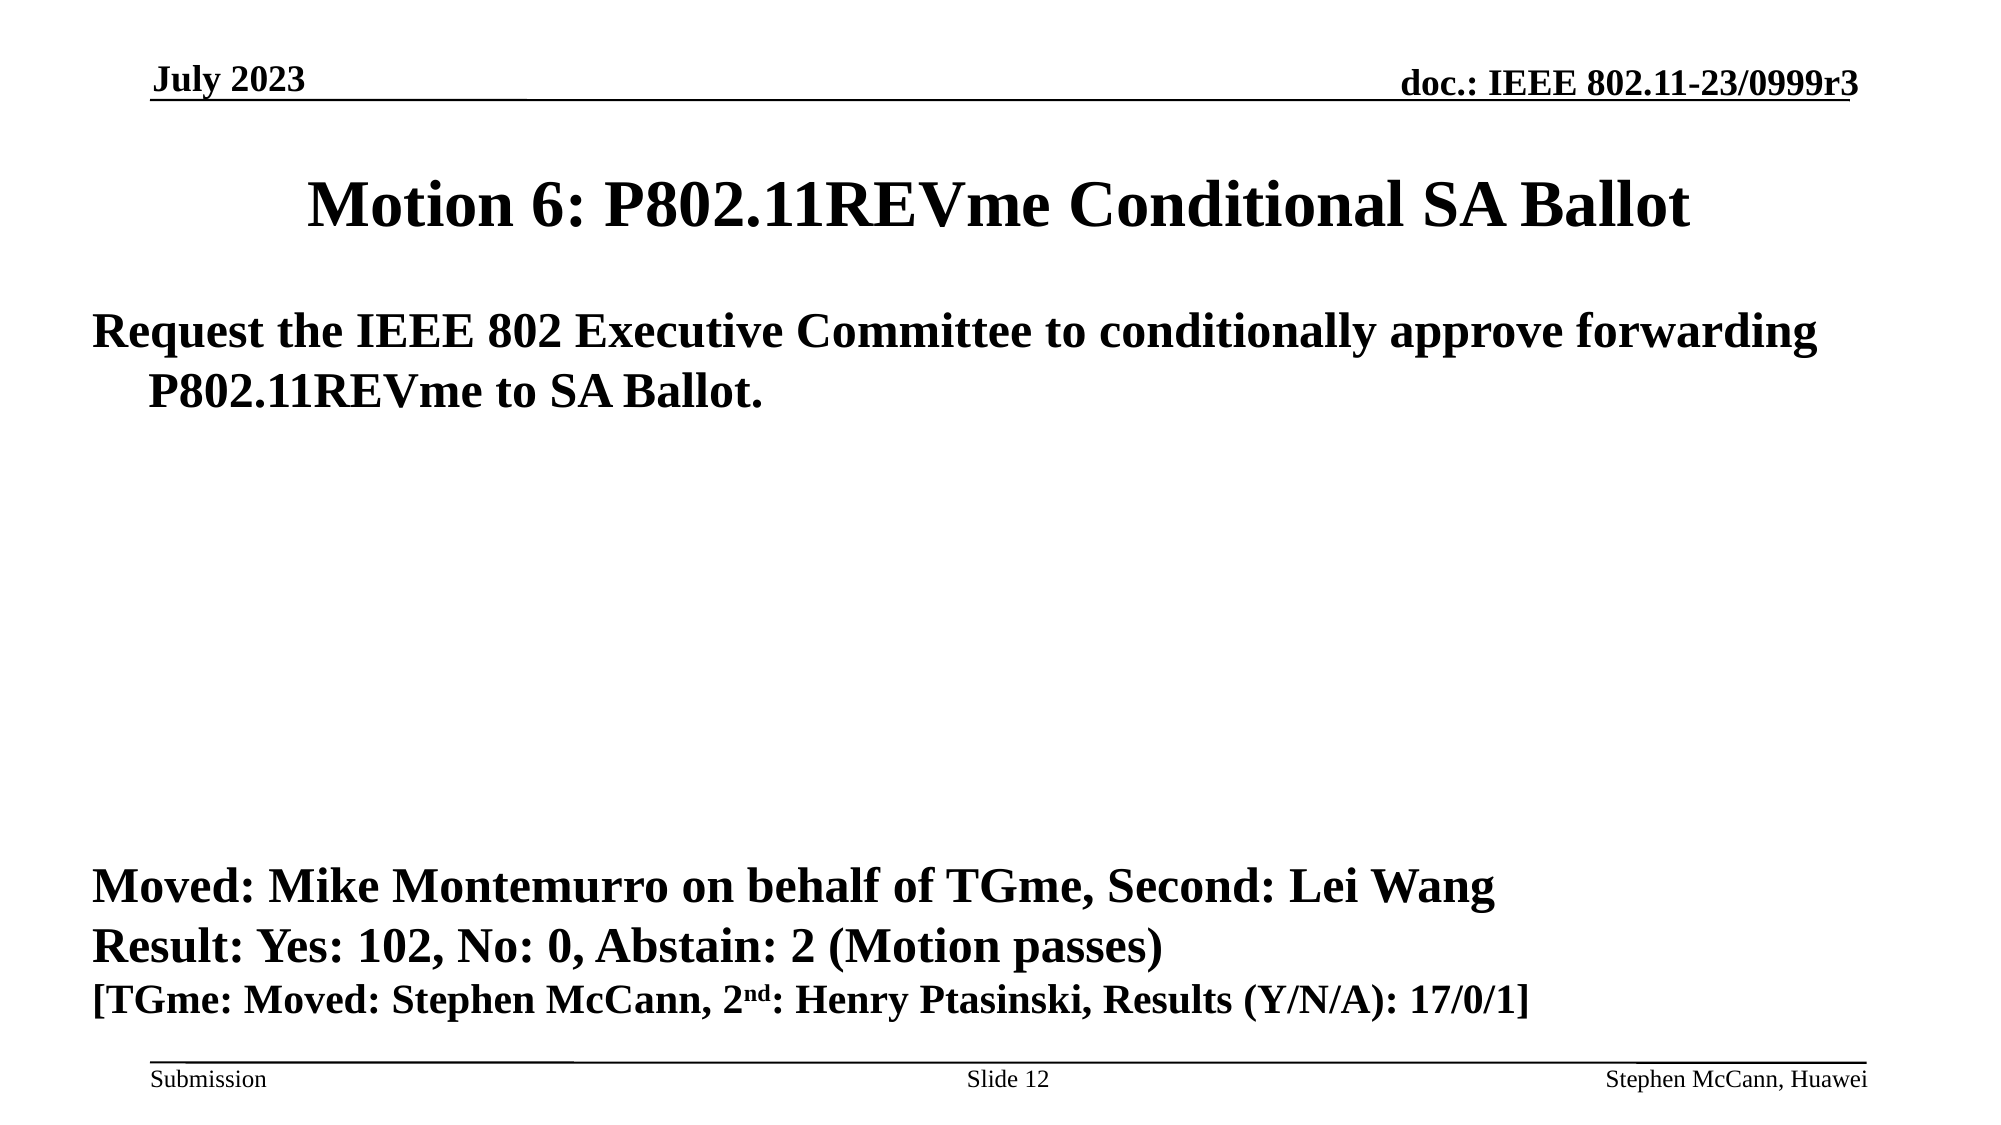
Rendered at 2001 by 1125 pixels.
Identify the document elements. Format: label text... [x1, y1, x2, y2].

slide_number Slide 12 [950, 1061, 1067, 1123]
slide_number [152, 54, 563, 100]
title Motion 6: P802.11REVme Conditional SA Ballot [149, 112, 1850, 288]
list Request the IEEE 802 Executive Committee to conditionally approve forwarding P802.11REVme to SA Ballot. Moved: Mike Montemurro on behalf of TGme, Second: Lei Wang Result: Yes: 102, No: 0, Abstain: 2 (Motion passes) [TGme: Moved: Stephen McCann, 2nd: Henry Ptasinski, Results (Y/N/A): 17/0/1] [76, 289, 1940, 1063]
footer Stephen McCann, Huawei [1171, 1061, 1869, 1093]
